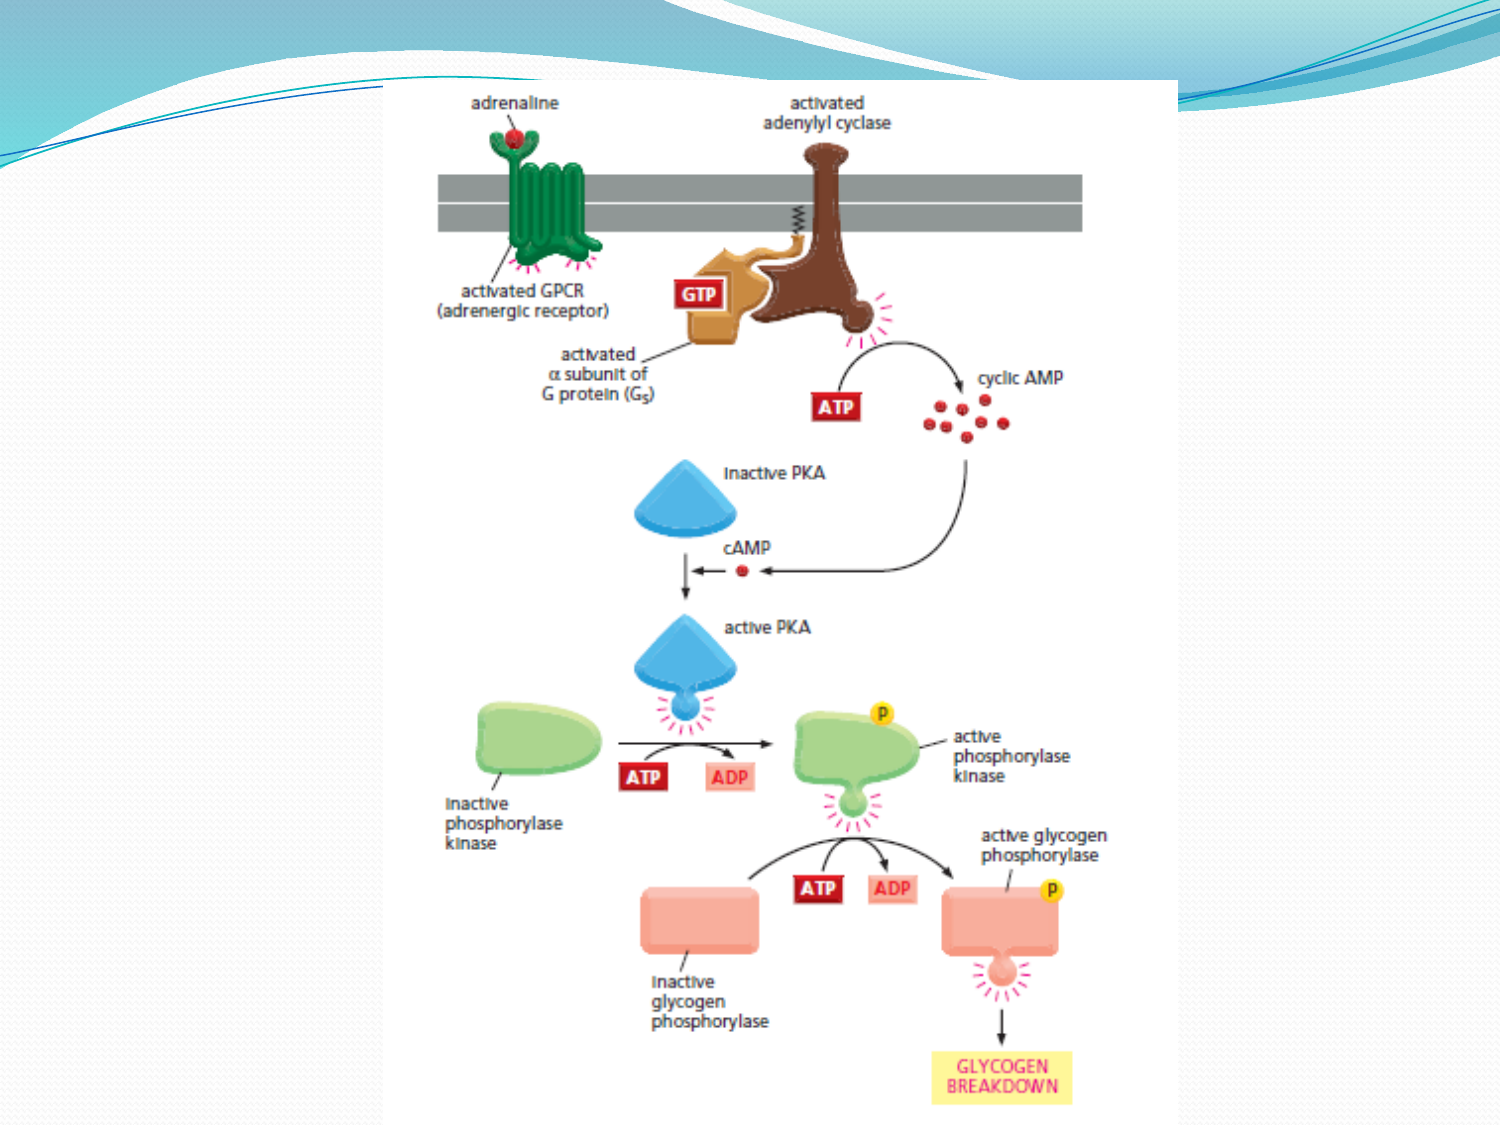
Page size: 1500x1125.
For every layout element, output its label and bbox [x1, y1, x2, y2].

picture [383, 80, 1178, 1125]
